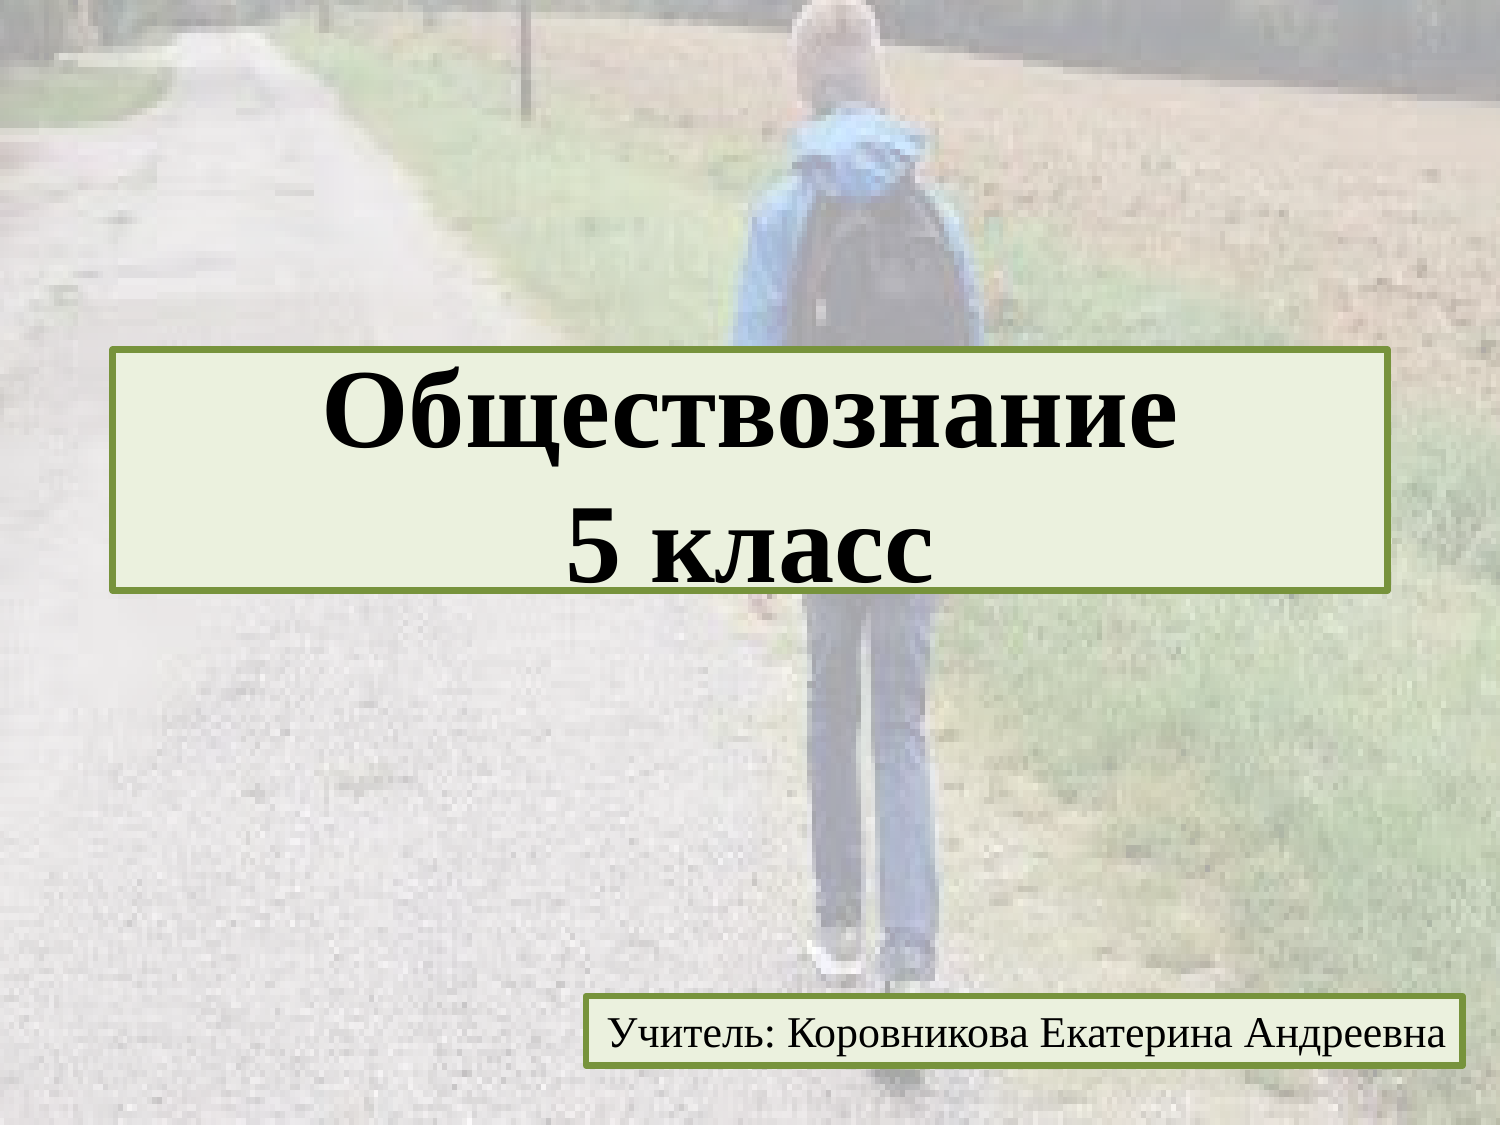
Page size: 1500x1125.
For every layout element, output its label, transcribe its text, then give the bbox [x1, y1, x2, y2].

subtitle Учитель: Коровникова Екатерина Андреевна [585, 996, 1463, 1066]
title Обществознание 5 класс [112, 349, 1388, 591]
